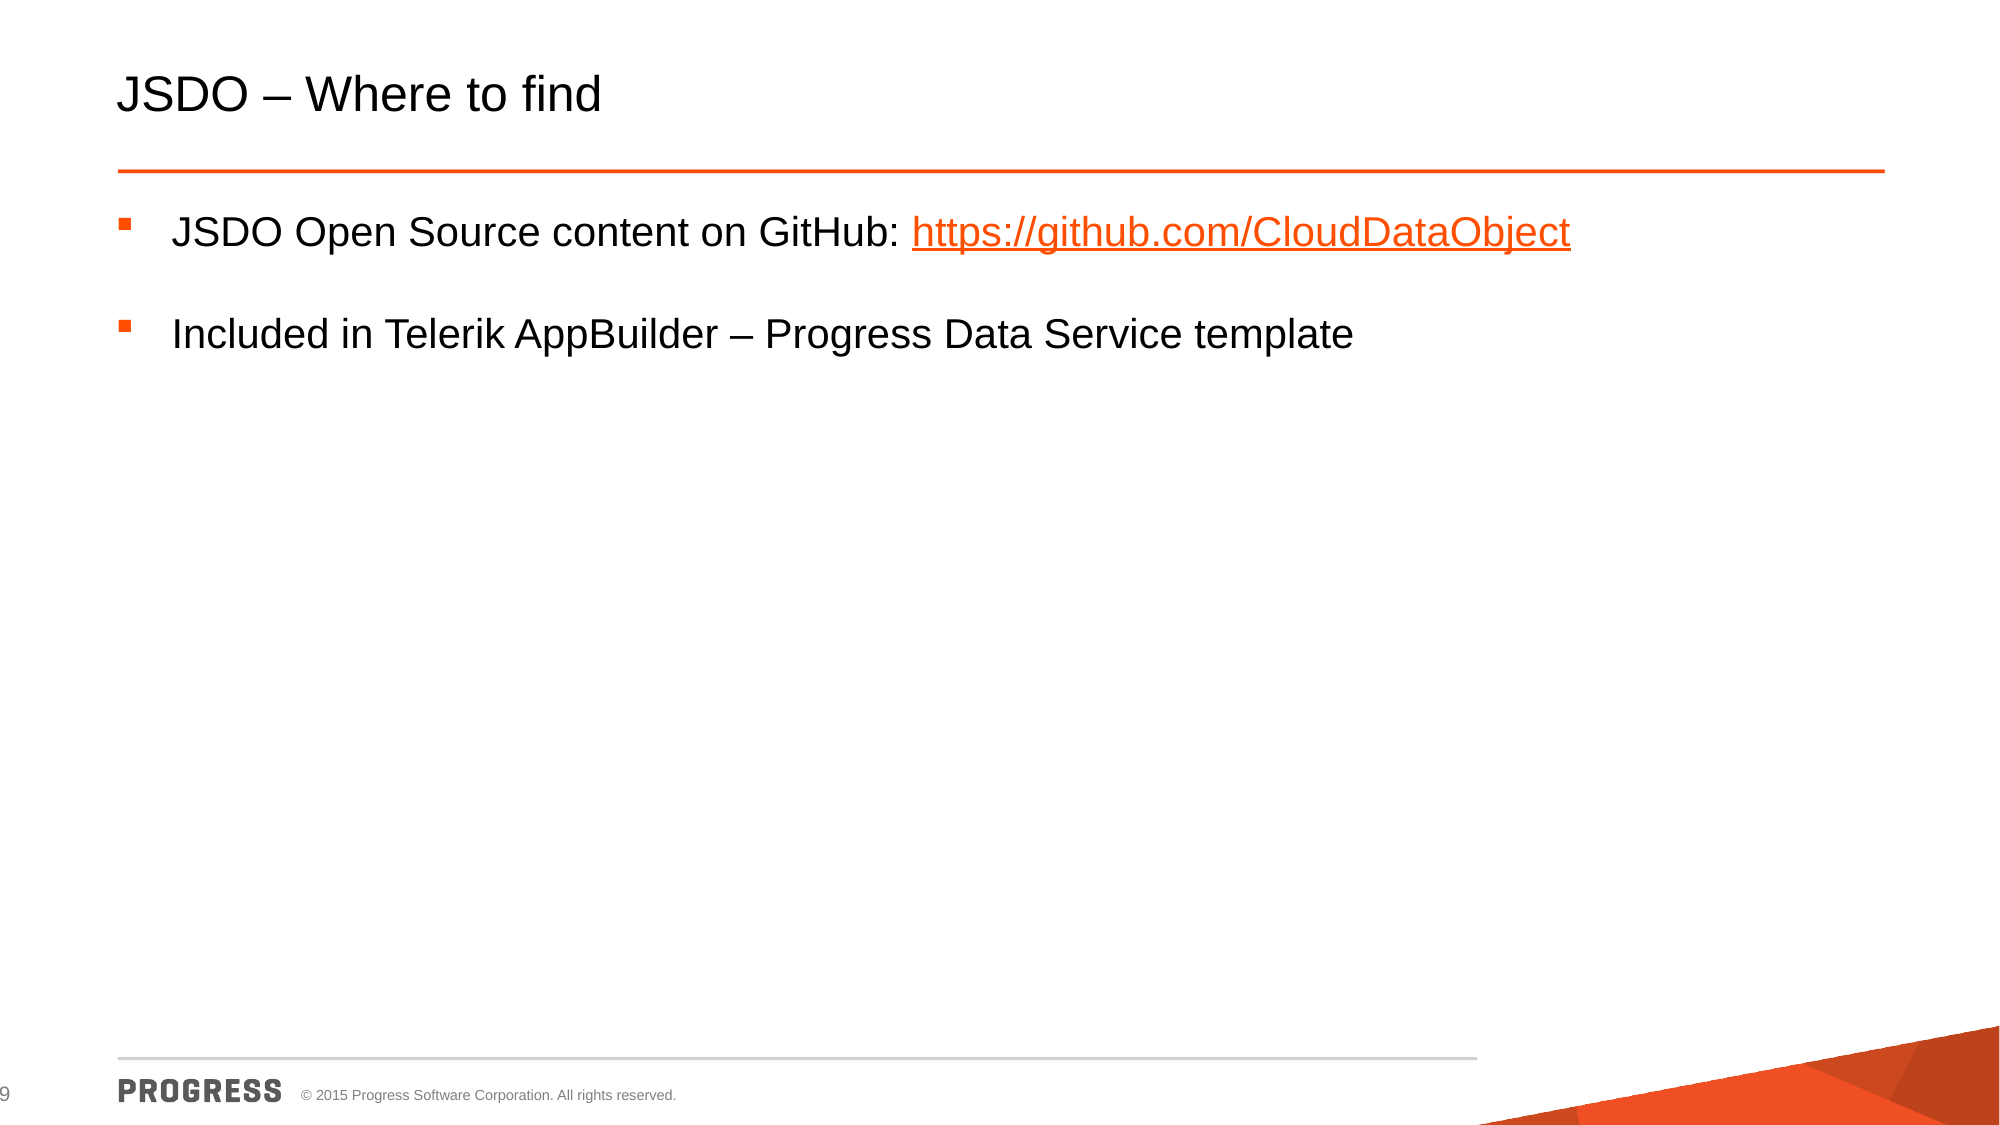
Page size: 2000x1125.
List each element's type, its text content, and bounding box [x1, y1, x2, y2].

picture [0, 0, 2000, 1125]
list JSDO Open Source content on GitHub: https://github.com/CloudDataObject Included in Telerik AppBuilder – Progress Data Service template [100, 196, 1801, 1068]
picture [0, 1088, 7, 1100]
title JSDO – Where to find [100, 60, 1874, 132]
